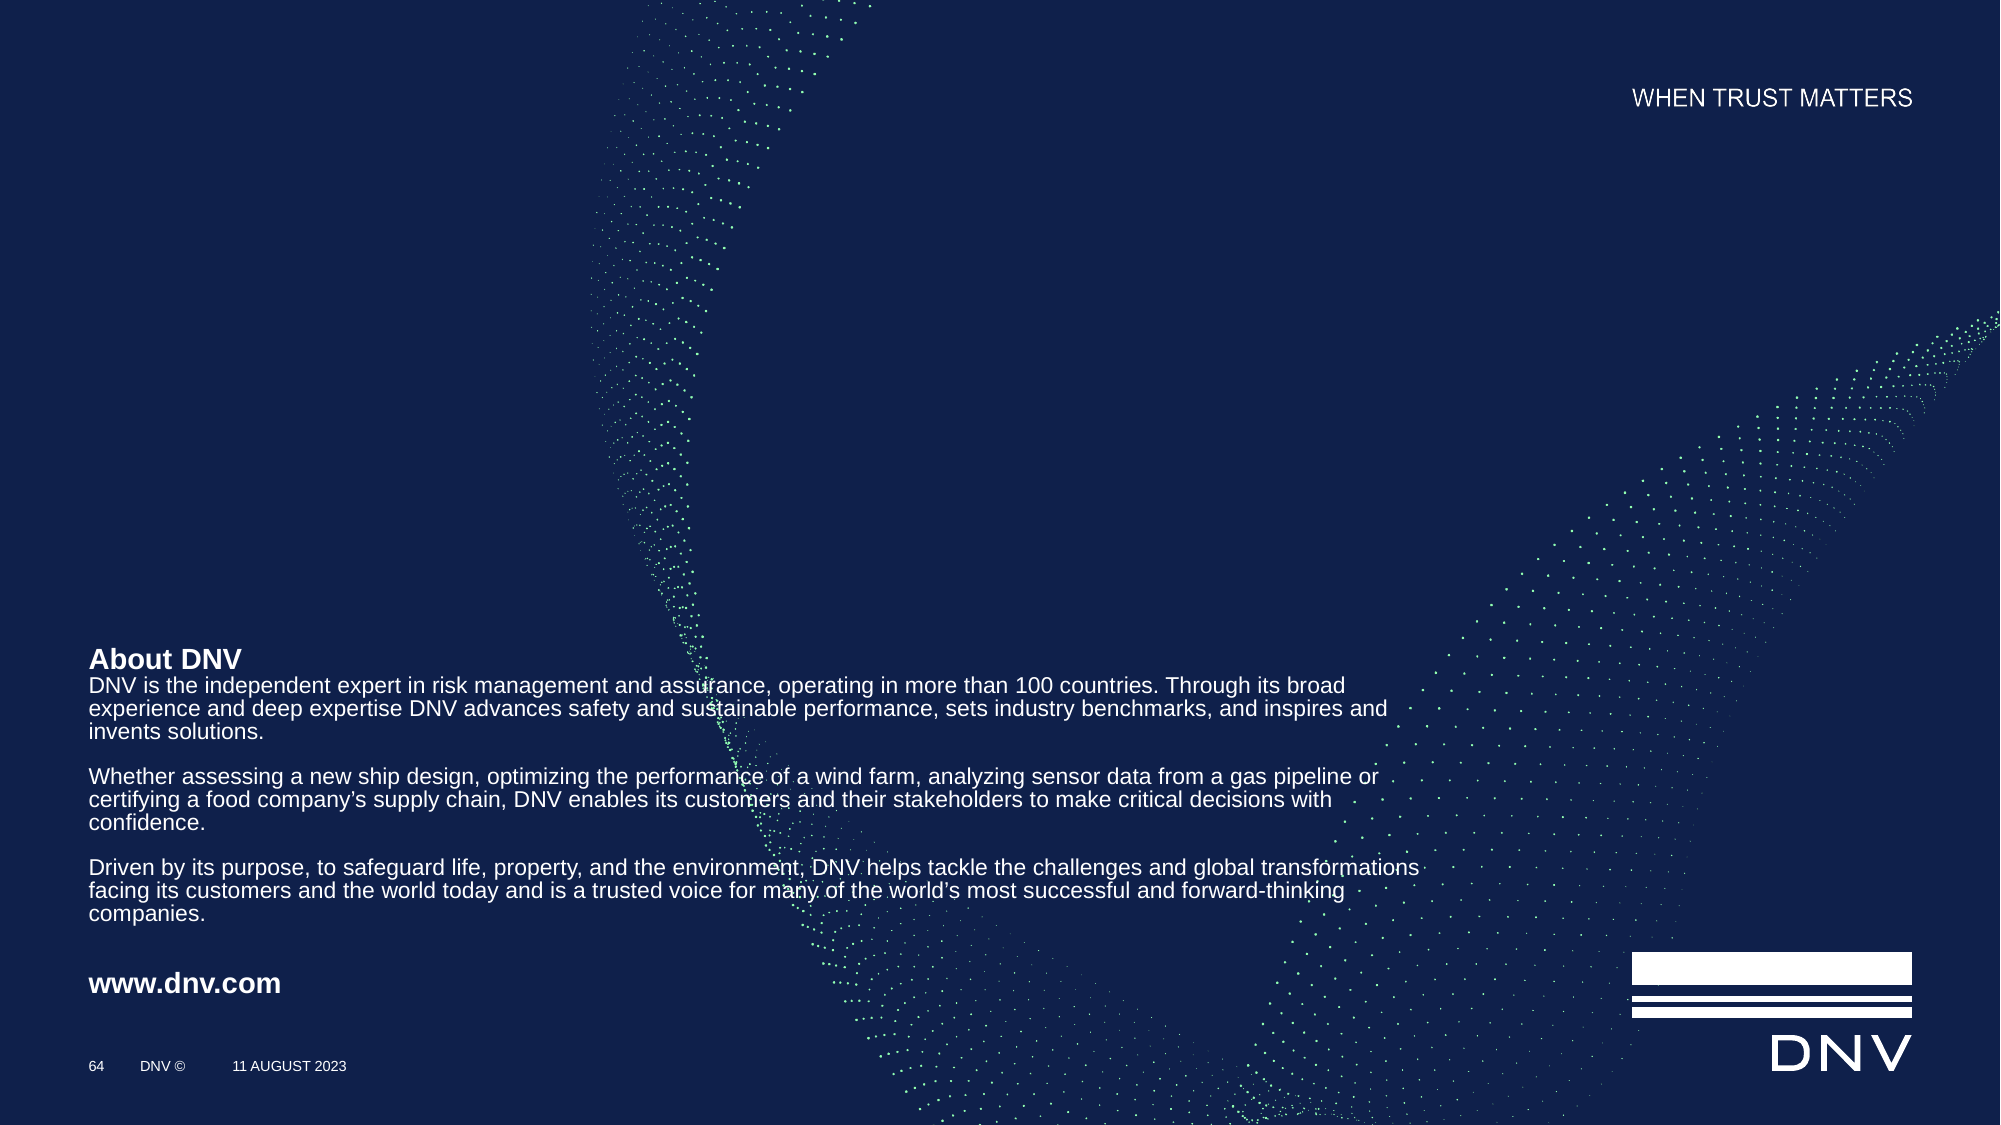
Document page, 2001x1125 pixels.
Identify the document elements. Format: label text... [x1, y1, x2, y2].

picture [590, 0, 2000, 1125]
slide_number 64 [88, 1056, 133, 1082]
list About DNV DNV is the independent expert in risk management and assurance, operating in more than 100 countries. Through its broad experience and deep expertise DNV advances safety and sustainable performance, sets industry benchmarks, and inspires and invents solutions. Whether assessing a new ship design, optimizing the performance of a wind farm, analyzing sensor data from a gas pipeline or certifying a food company’s supply chain, DNV enables its customers and their stakeholders to make critical decisions with confidence. Driven by its purpose, to safeguard life, property, and the environment, DNV helps tackle the challenges and global transformations facing its customers and the world today and is a trusted voice for many of the world’s most successful and forward-thinking companies. [88, 617, 1449, 946]
